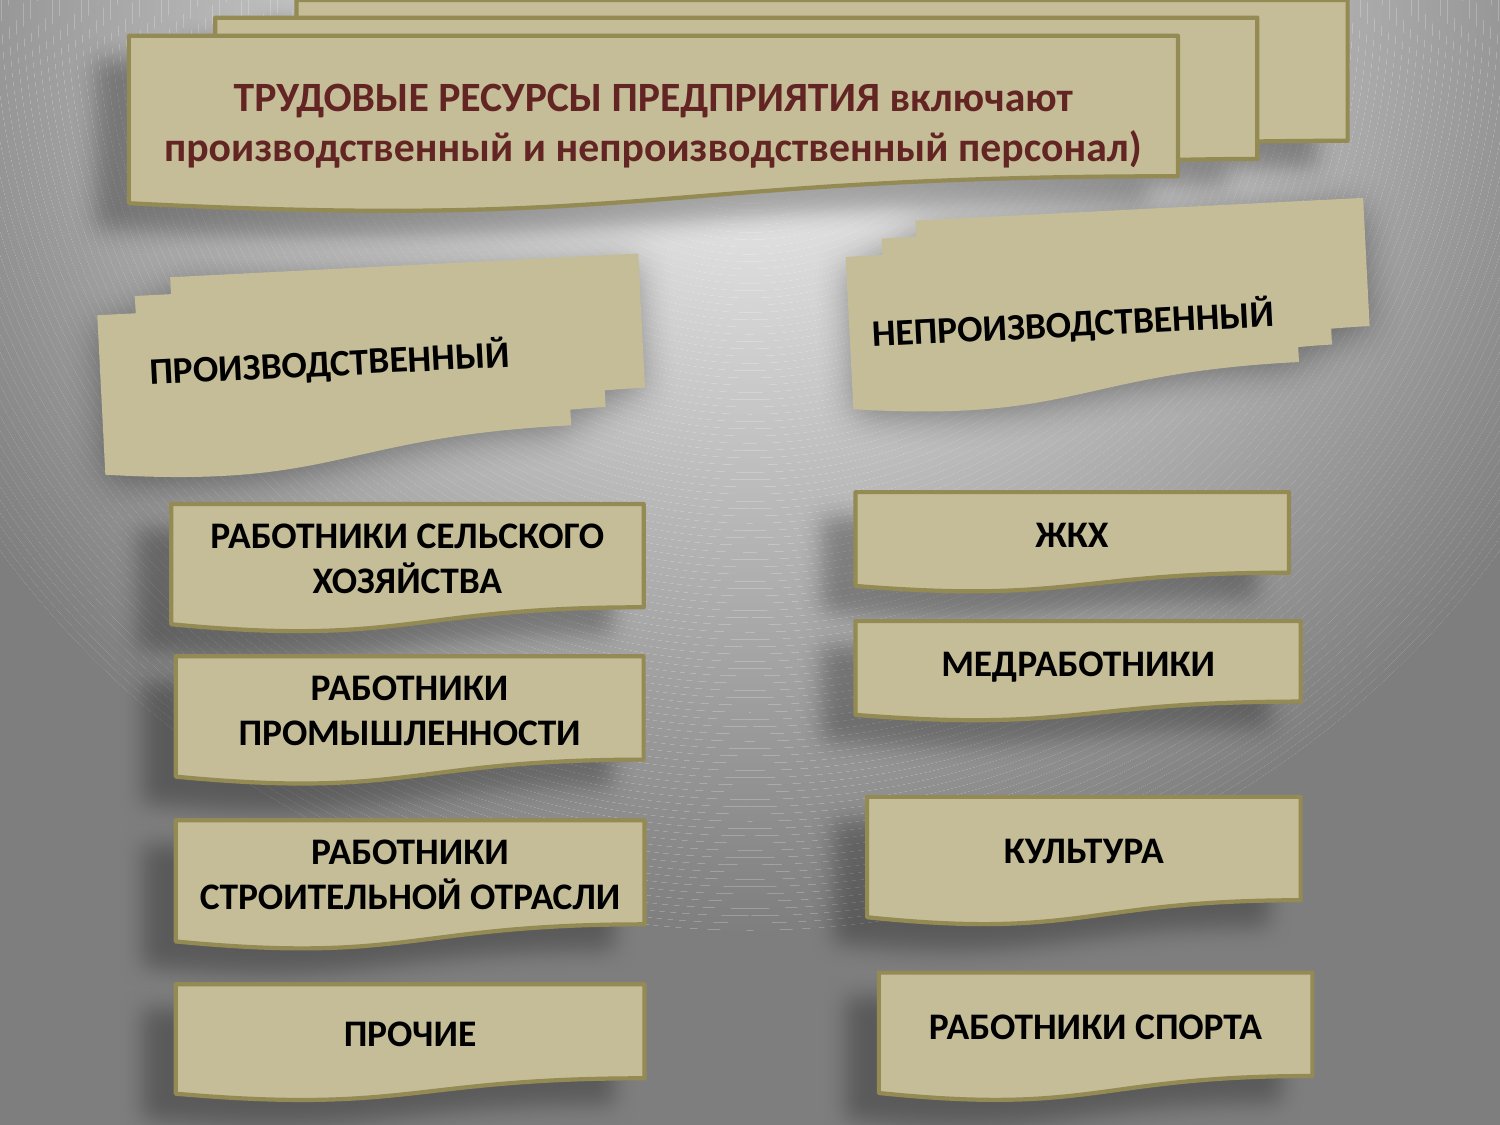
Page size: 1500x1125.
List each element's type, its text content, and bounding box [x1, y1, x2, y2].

text_box ПРОЧИЕ [173, 982, 647, 1103]
text_box МЕДРАБОТНИКИ [853, 618, 1303, 723]
text_box РАБОТНИКИ ПРОМЫШЛЕННОСТИ [173, 654, 646, 786]
text_box КУЛЬТУРА [865, 794, 1303, 927]
text_box НЕПРОИЗВОДСТВЕННЫЙ [843, 195, 1372, 414]
text_box ЖКХ [853, 490, 1292, 594]
text_box РАБОТНИКИ СТРОИТЕЛЬНОЙ ОТРАСЛИ [173, 818, 647, 951]
text_box РАБОТНИКИ СЕЛЬСКОГО ХОЗЯЙСТВА [169, 501, 646, 634]
text_box РАБОТНИКИ СПОРТА [876, 970, 1315, 1102]
text_box ТРУДОВЫЕ РЕСУРСЫ ПРЕДПРИЯТИЯ включают производственный и непроизводственный персонал) [126, 0, 1350, 213]
text_box ПРОИЗВОДСТВЕННЫЙ [95, 251, 648, 480]
